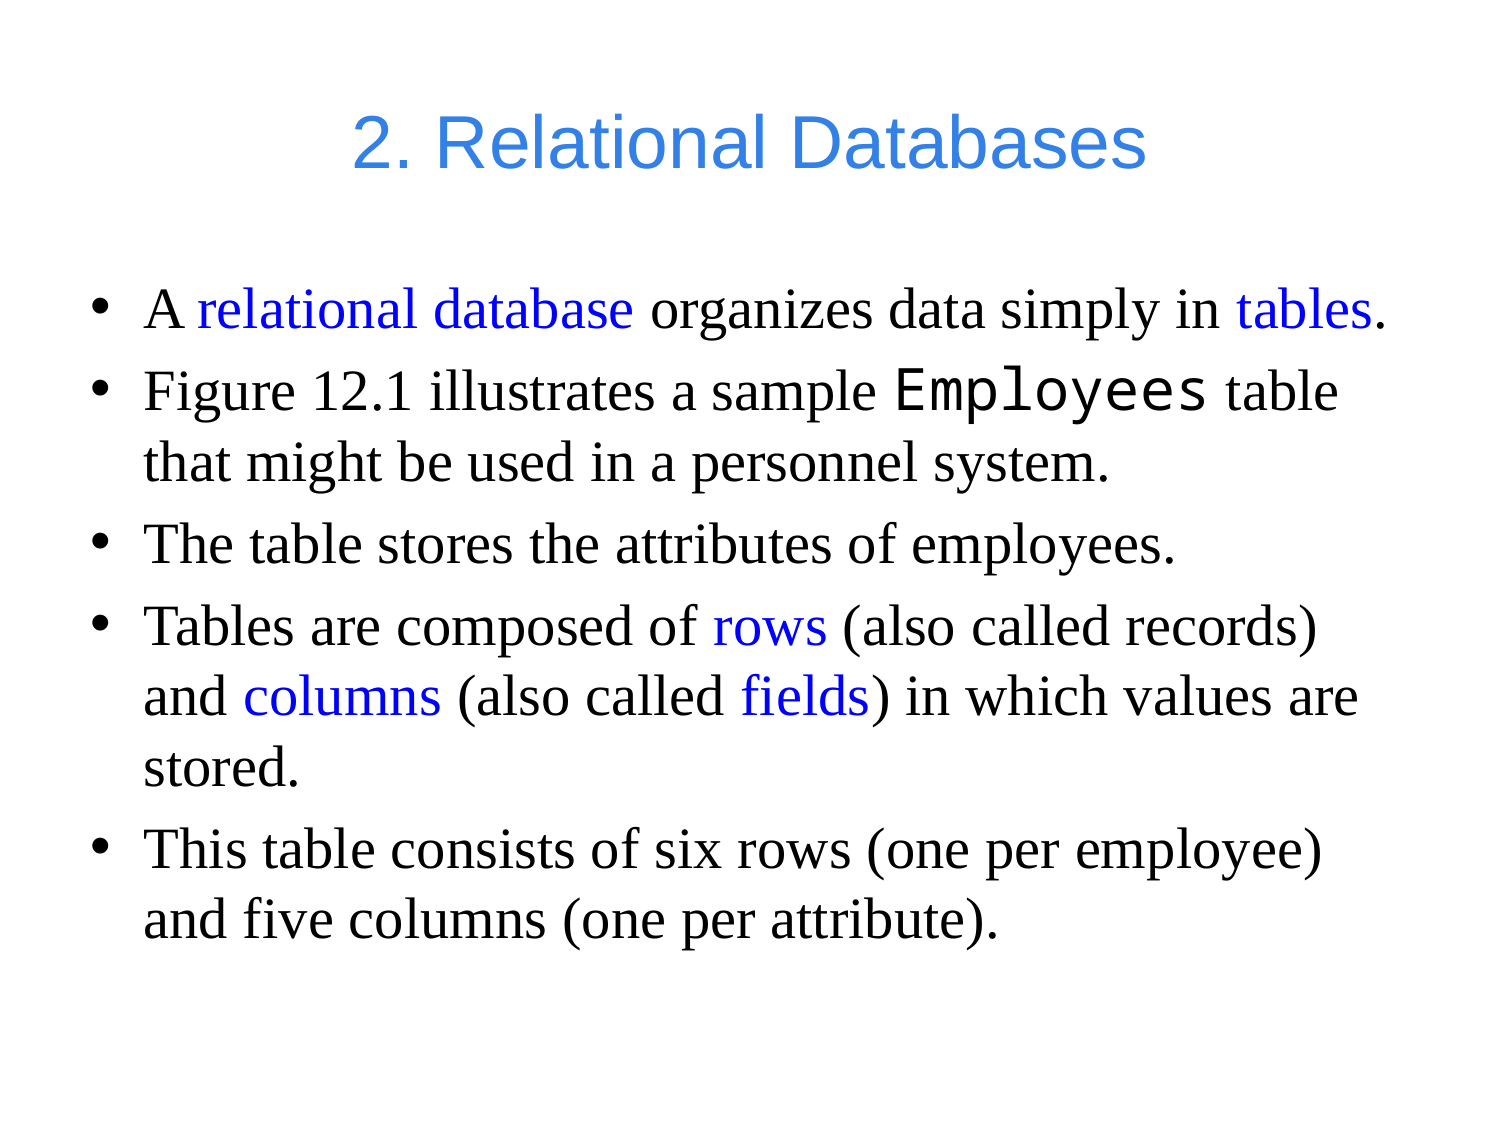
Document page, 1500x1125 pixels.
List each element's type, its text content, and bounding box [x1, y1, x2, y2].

title 2. Relational Databases [75, 45, 1425, 233]
list A relational database organizes data simply in tables. Figure 12.1 illustrates a sample Employees table that might be used in a personnel system. The table stores the attributes of employees. Tables are composed of rows (also called records) and columns (also called fields) in which values are stored. This table consists of six rows (one per employee) and five columns (one per attribute). [75, 262, 1425, 1005]
